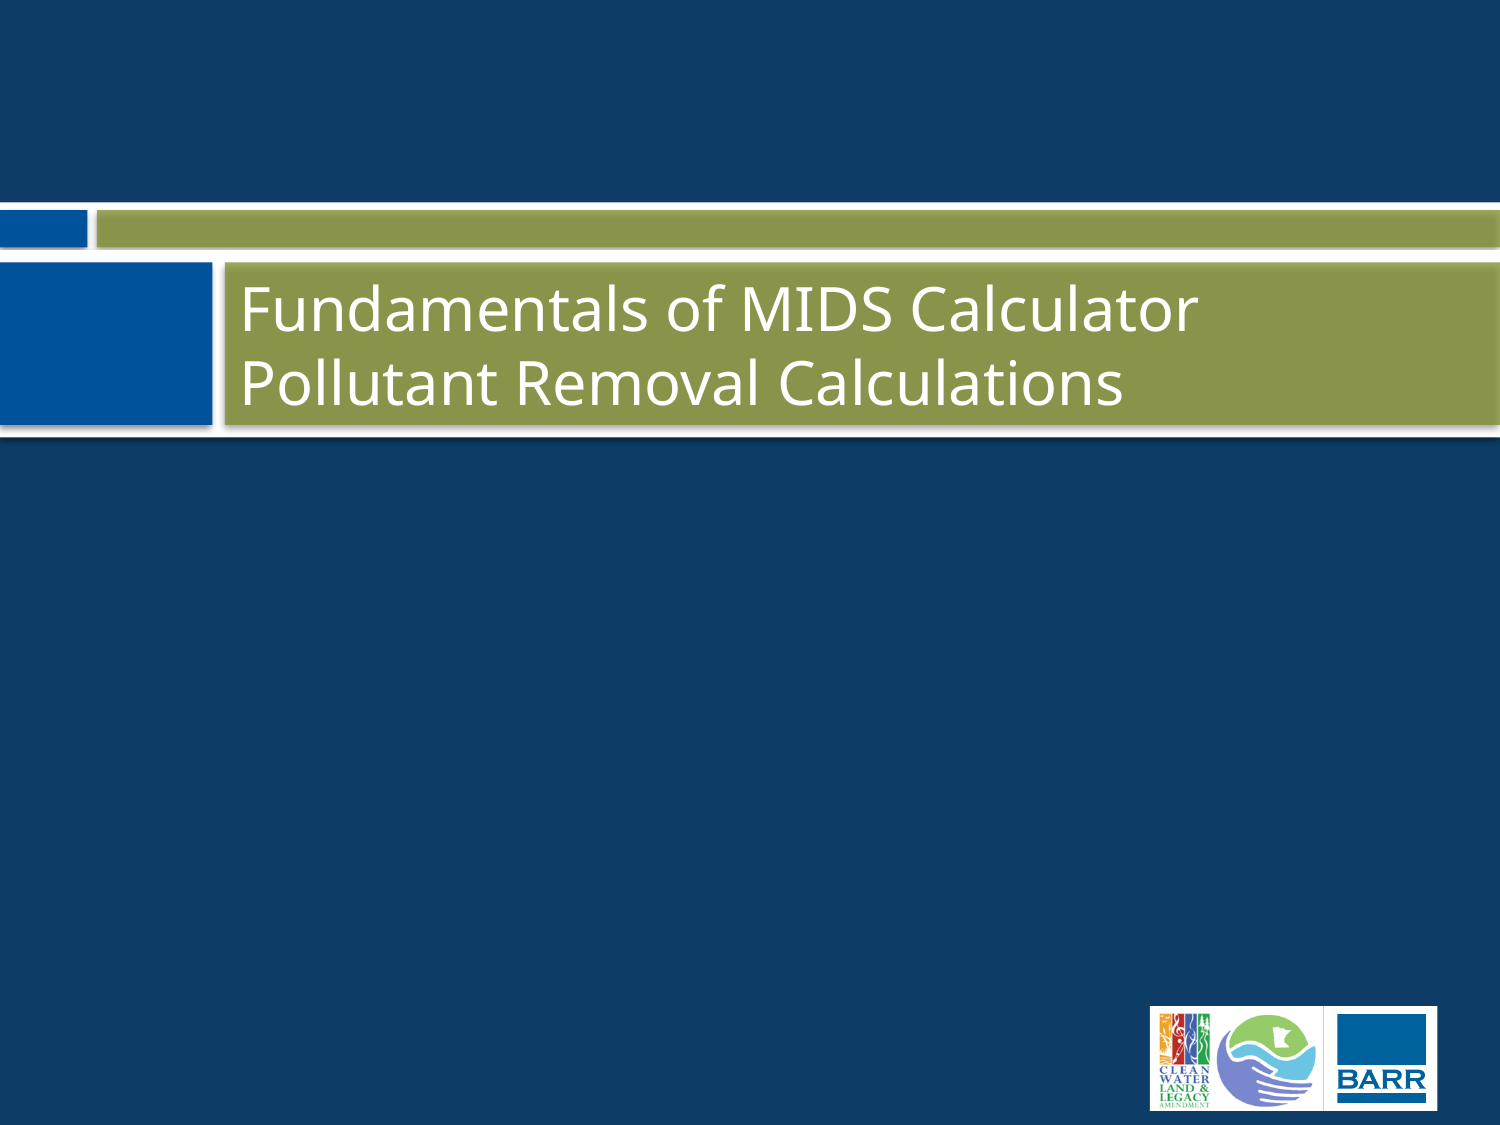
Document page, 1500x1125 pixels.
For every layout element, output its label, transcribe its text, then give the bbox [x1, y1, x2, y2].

picture [1149, 1006, 1323, 1111]
title Fundamentals of MIDS Calculator Pollutant Removal Calculations [225, 262, 1475, 425]
